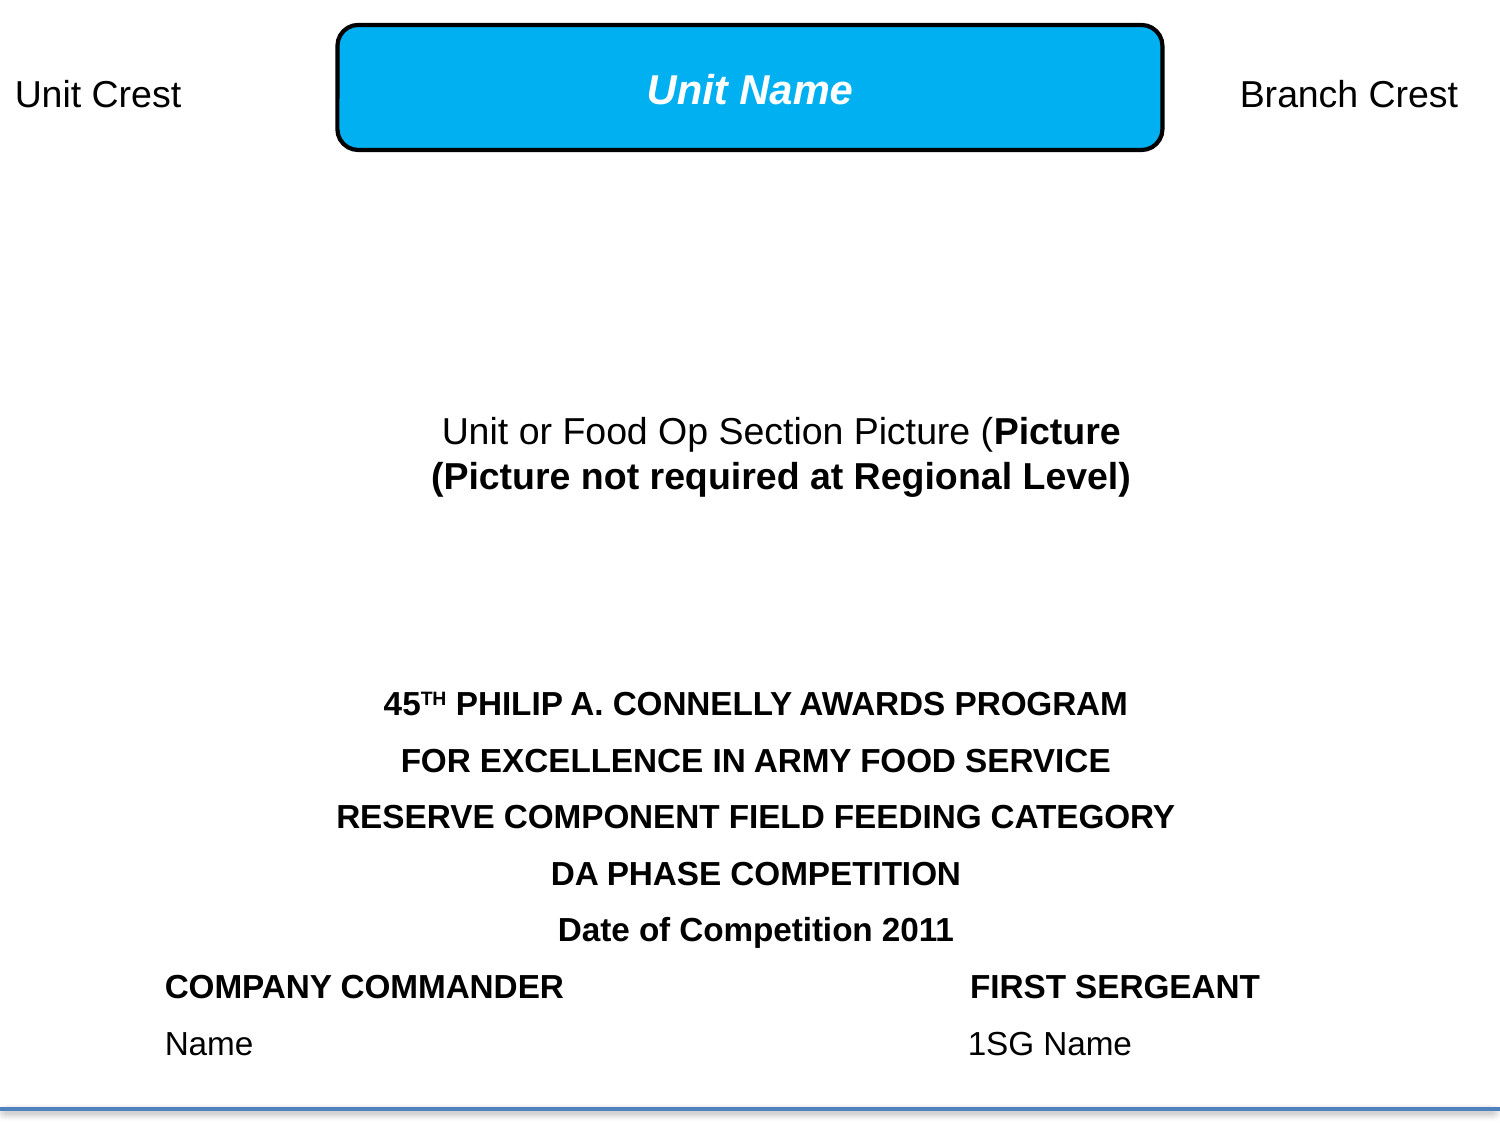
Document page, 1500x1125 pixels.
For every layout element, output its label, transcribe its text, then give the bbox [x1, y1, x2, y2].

text_box Unit or Food Op Section Picture (Picture (Picture not required at Regional Level) [387, 399, 1175, 505]
text_box Unit Name [335, 22, 1165, 153]
text_box Branch Crest [1224, 62, 1488, 123]
text_box Unit Crest [0, 62, 238, 123]
text_box 45TH PHILIP A. CONNELLY AWARDS PROGRAM FOR EXCELLENCE IN ARMY FOOD SERVICE RESERVE COMPONENT FIELD FEEDING CATEGORY DA PHASE COMPETITION Date of Competition 2011 COMPANY COMMANDER FIRST SERGEANT Name 1SG Name [149, 674, 1363, 1070]
